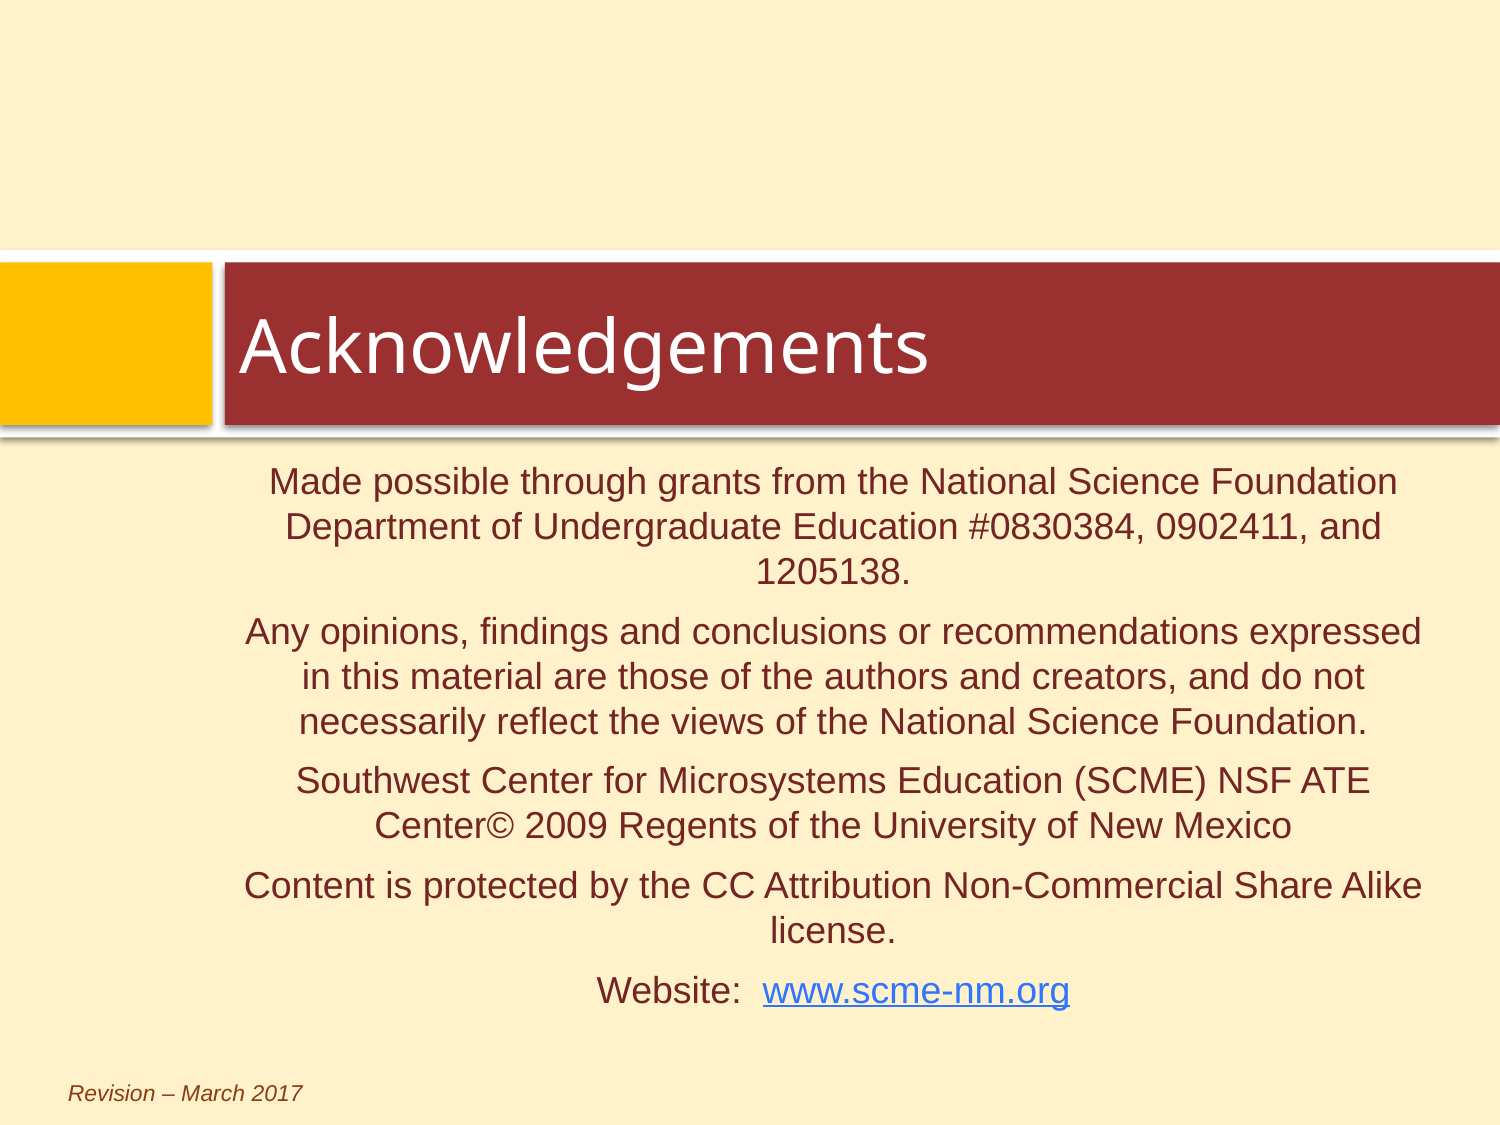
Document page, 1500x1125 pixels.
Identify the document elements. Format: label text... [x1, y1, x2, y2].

title Acknowledgements [225, 262, 1475, 425]
list Made possible through grants from the National Science Foundation Department of Undergraduate Education #0830384, 0902411, and 1205138. Any opinions, findings and conclusions or recommendations expressed in this material are those of the authors and creators, and do not necessarily reflect the views of the National Science Foundation. Southwest Center for Microsystems Education (SCME) NSF ATE Center© 2009 Regents of the University of New Mexico Content is protected by the CC Attribution Non-Commercial Share Alike license. Website: www.scme-nm.org [225, 450, 1443, 1044]
text_box Revision – March 2017 [53, 1071, 318, 1114]
